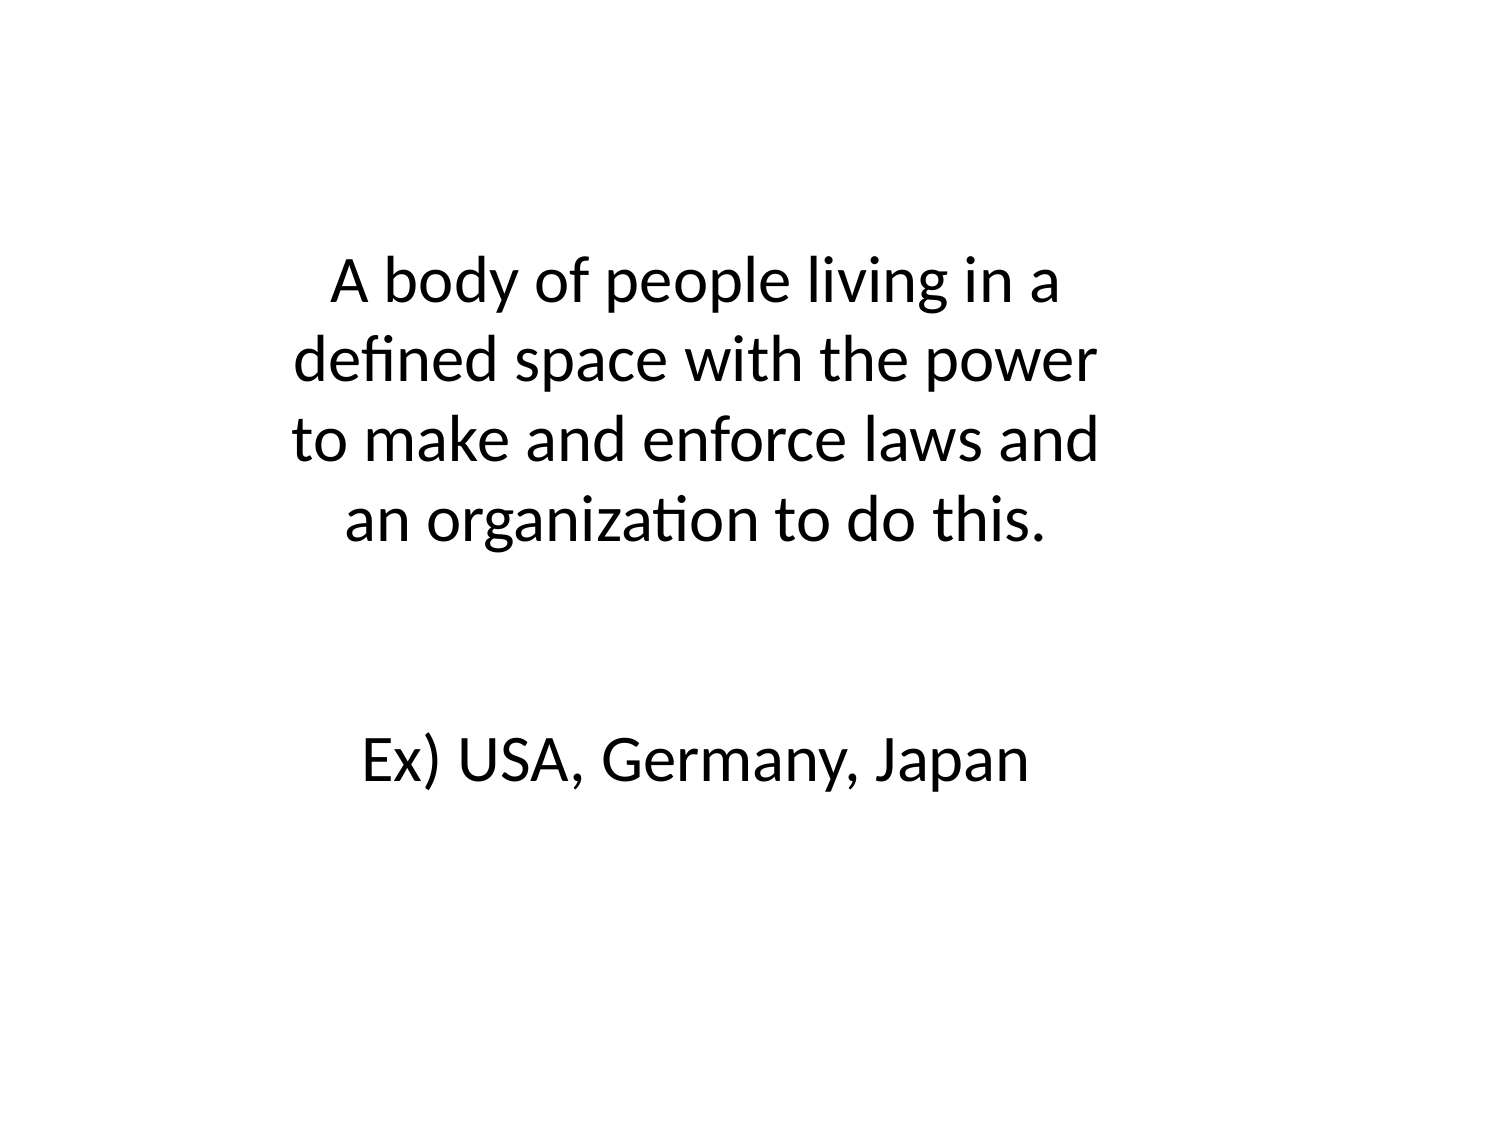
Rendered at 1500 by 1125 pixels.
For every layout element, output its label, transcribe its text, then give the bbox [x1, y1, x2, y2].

text_box A body of people living in a defined space with the power to make and enforce laws and an organization to do this. Ex) USA, Germany, Japan [267, 227, 1125, 803]
